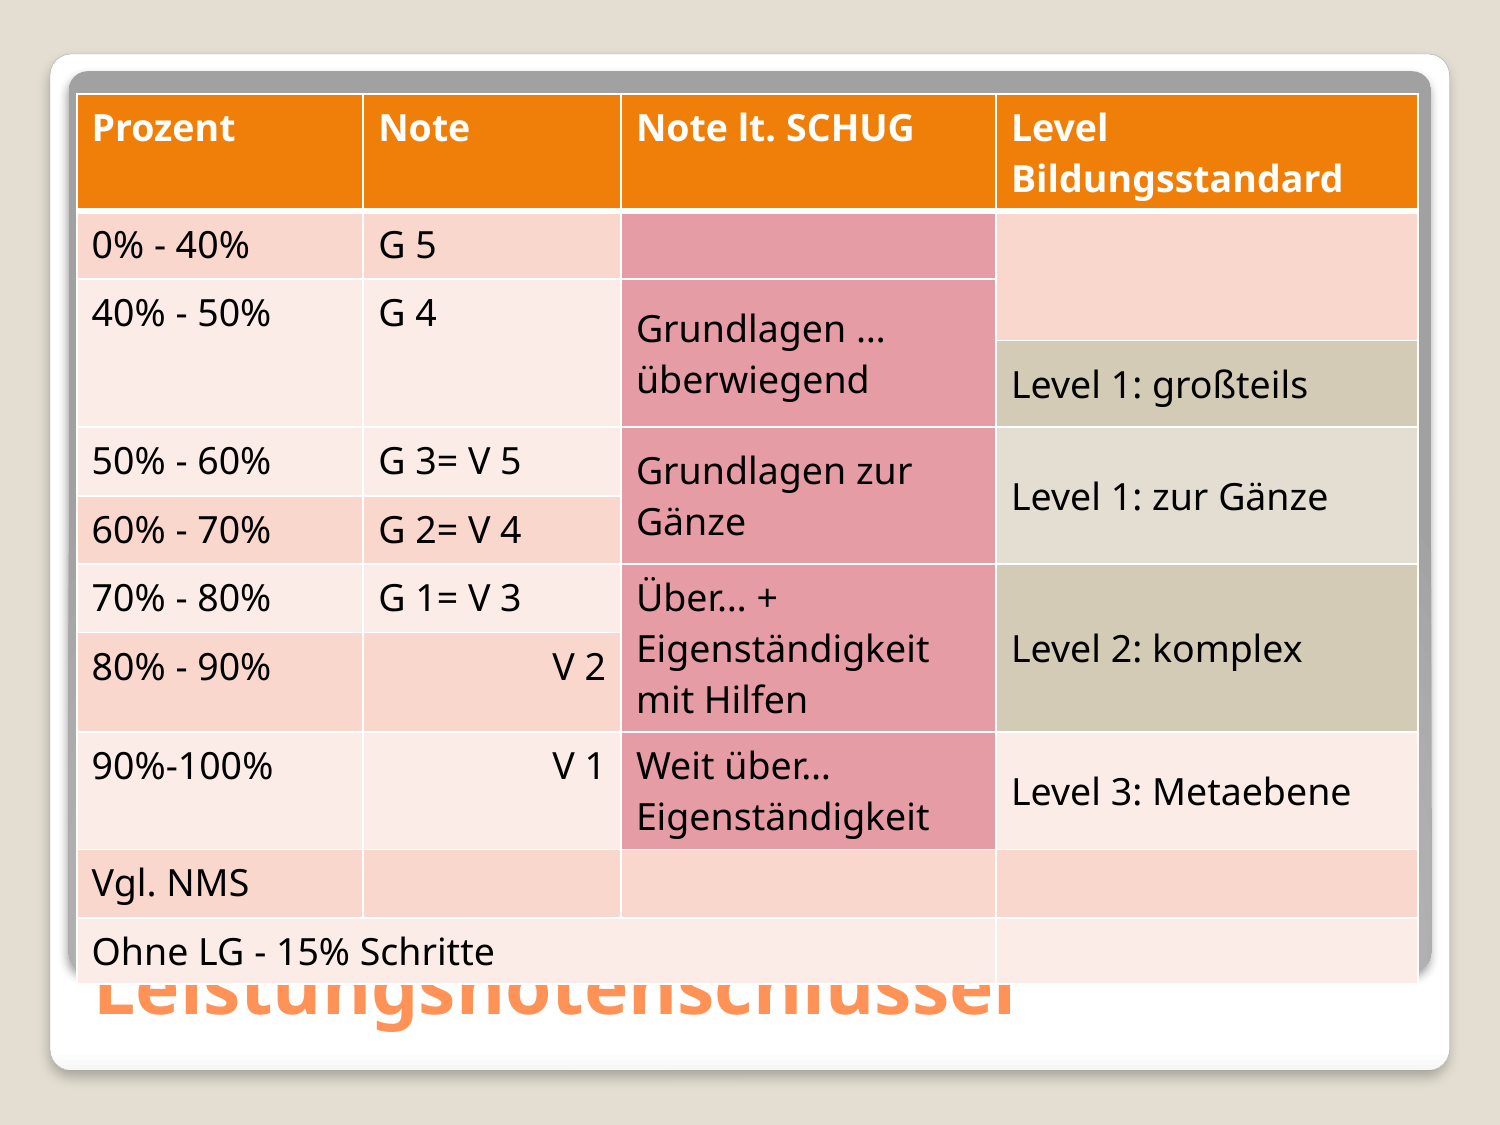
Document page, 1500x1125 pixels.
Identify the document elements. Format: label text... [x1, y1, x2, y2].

table_cell 70% - 80% [78, 565, 362, 632]
table_cell 50% - 60% [78, 428, 362, 495]
table_cell 0% - 40% [78, 214, 362, 278]
table_cell Level 3: Metaebene [997, 733, 1417, 849]
table_cell [622, 850, 995, 917]
table_cell Level 1: zur Gänze [997, 428, 1417, 563]
table_cell Ohne LG - 15% Schritte [78, 919, 995, 983]
table_cell Grundlagen zur Gänze [622, 428, 995, 563]
table_cell G 5 [364, 214, 620, 278]
table_cell Level 2: komplex [997, 565, 1417, 731]
table_header Note [364, 95, 620, 208]
table_cell Level 1: großteils [997, 341, 1417, 426]
table_cell G 1= V 3 [364, 565, 620, 632]
table_header Prozent [78, 95, 362, 208]
table_cell 90%-100% [78, 733, 362, 849]
table_cell G 3= V 5 [364, 428, 620, 495]
table_cell G 4 [364, 280, 620, 426]
table_cell [364, 850, 620, 917]
table_cell Über… + Eigenständigkeit mit Hilfen [622, 565, 995, 731]
table_header Level Bildungsstandard [997, 95, 1417, 208]
table_header Note lt. SCHUG [622, 95, 995, 208]
table_cell 60% - 70% [78, 497, 362, 563]
table_cell Grundlagen … überwiegend [622, 280, 995, 426]
table_cell V 1 [364, 733, 620, 849]
table_cell [622, 214, 995, 278]
table_cell V 2 [364, 633, 620, 731]
table_cell [997, 850, 1417, 917]
table_cell 80% - 90% [78, 633, 362, 731]
table_cell Vgl. NMS [78, 850, 362, 917]
table_cell [997, 214, 1417, 340]
table_cell G 2= V 4 [364, 497, 620, 563]
table_cell 40% - 50% [78, 280, 362, 426]
title Leistungsnotenschlüssel [78, 925, 1422, 1037]
table_cell [997, 919, 1417, 983]
table_cell Weit über… Eigenständigkeit [622, 733, 995, 849]
